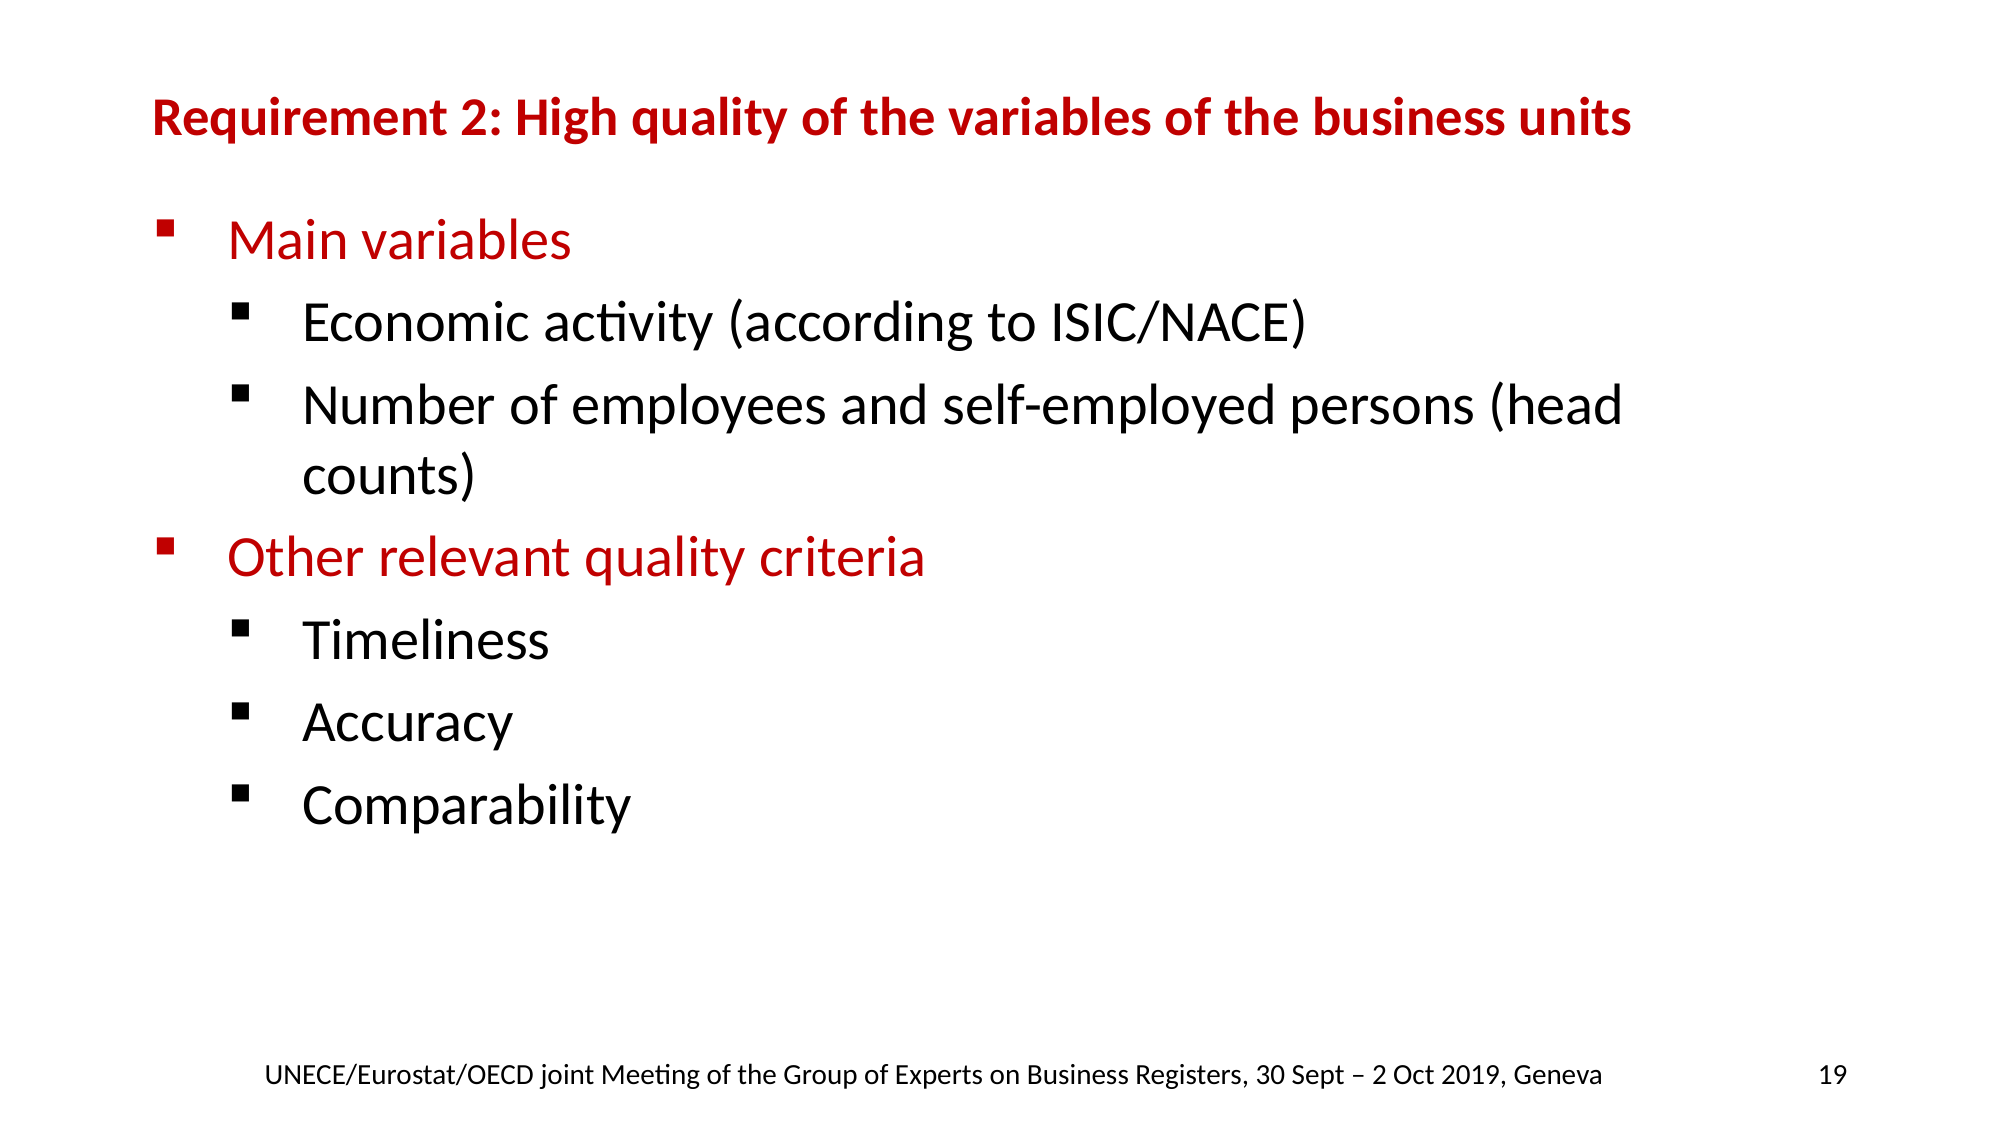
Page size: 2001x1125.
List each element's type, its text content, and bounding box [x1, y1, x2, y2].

footer UNECE/Eurostat/OECD joint Meeting of the Group of Experts on Business Registers, 30 Sept – 2 Oct 2019, Geneva [197, 1042, 1412, 1103]
slide_number 19 [1412, 1042, 1863, 1103]
text_box Main variables Economic activity (according to ISIC/NACE) Number of employees and self-employed persons (head counts) Other relevant quality criteria Timeliness Accuracy Comparability [137, 193, 1792, 984]
title Requirement 2: High quality of the variables of the business units [137, 60, 1863, 175]
